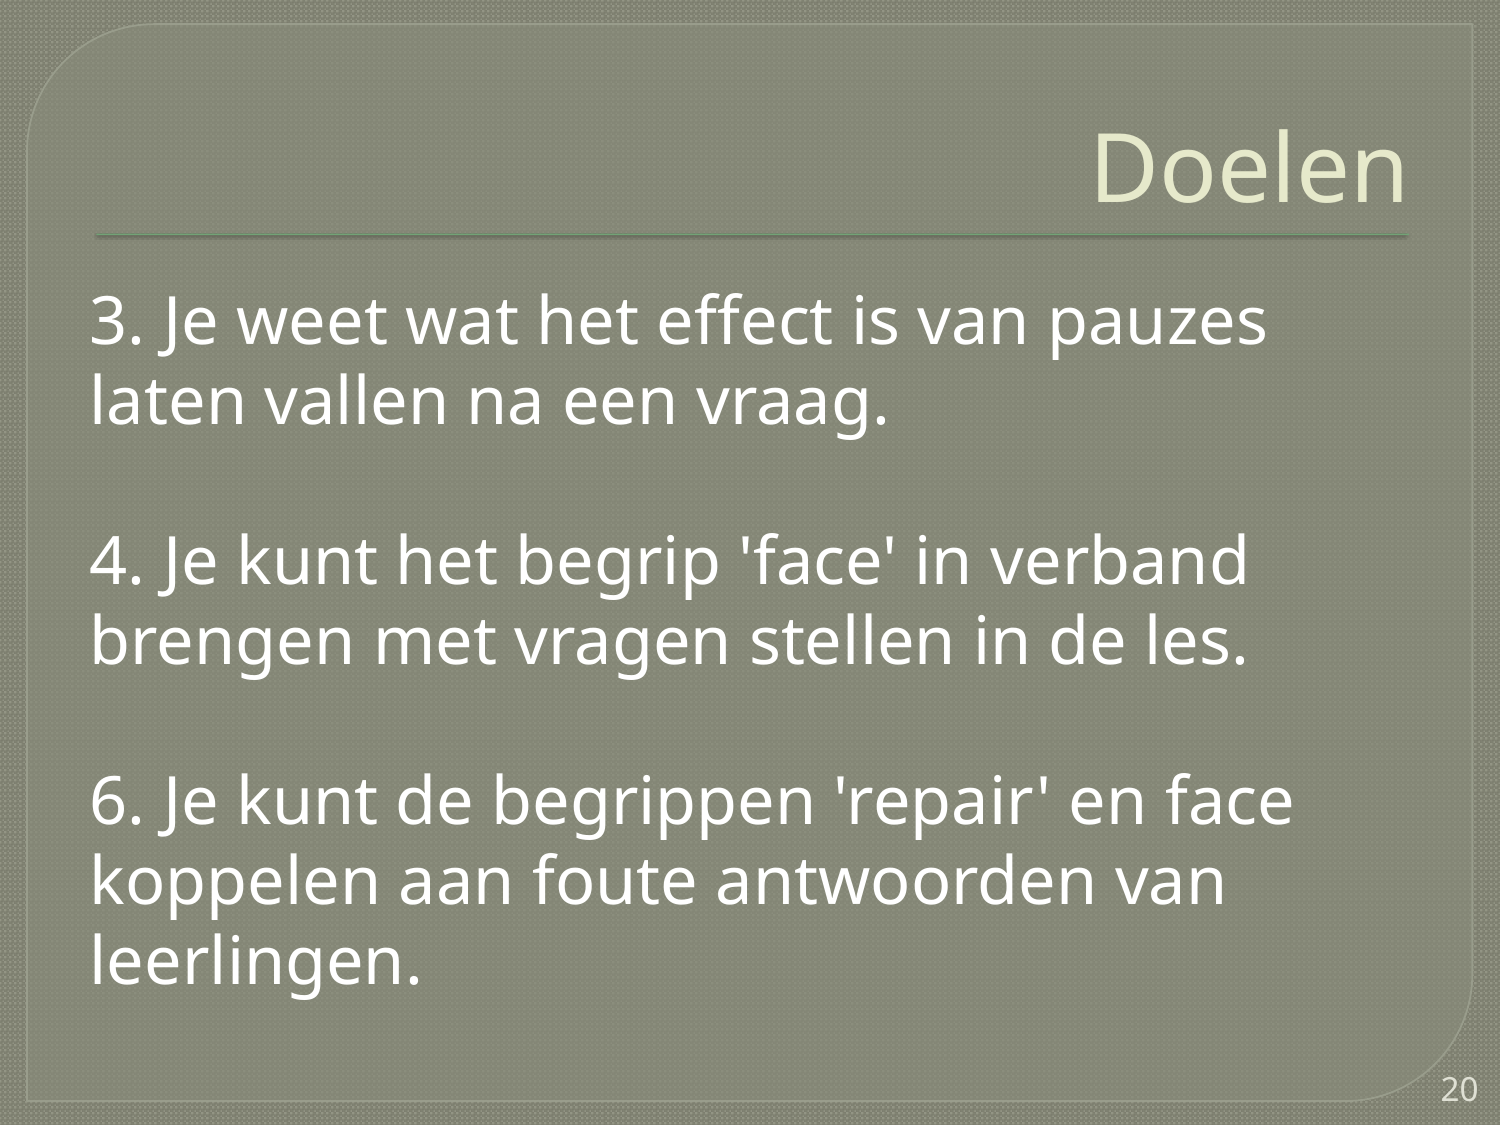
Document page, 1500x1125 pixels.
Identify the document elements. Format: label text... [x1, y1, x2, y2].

list 3. Je weet wat het effect is van pauzes laten vallen na een vraag. 4. Je kunt het begrip 'face' in verband brengen met vragen stellen in de les. 6. Je kunt de begrippen 'repair' en face koppelen aan foute antwoorden van leerlingen. [75, 270, 1425, 1013]
slide_number 20 [1417, 1068, 1494, 1114]
title Doelen [75, 41, 1425, 230]
